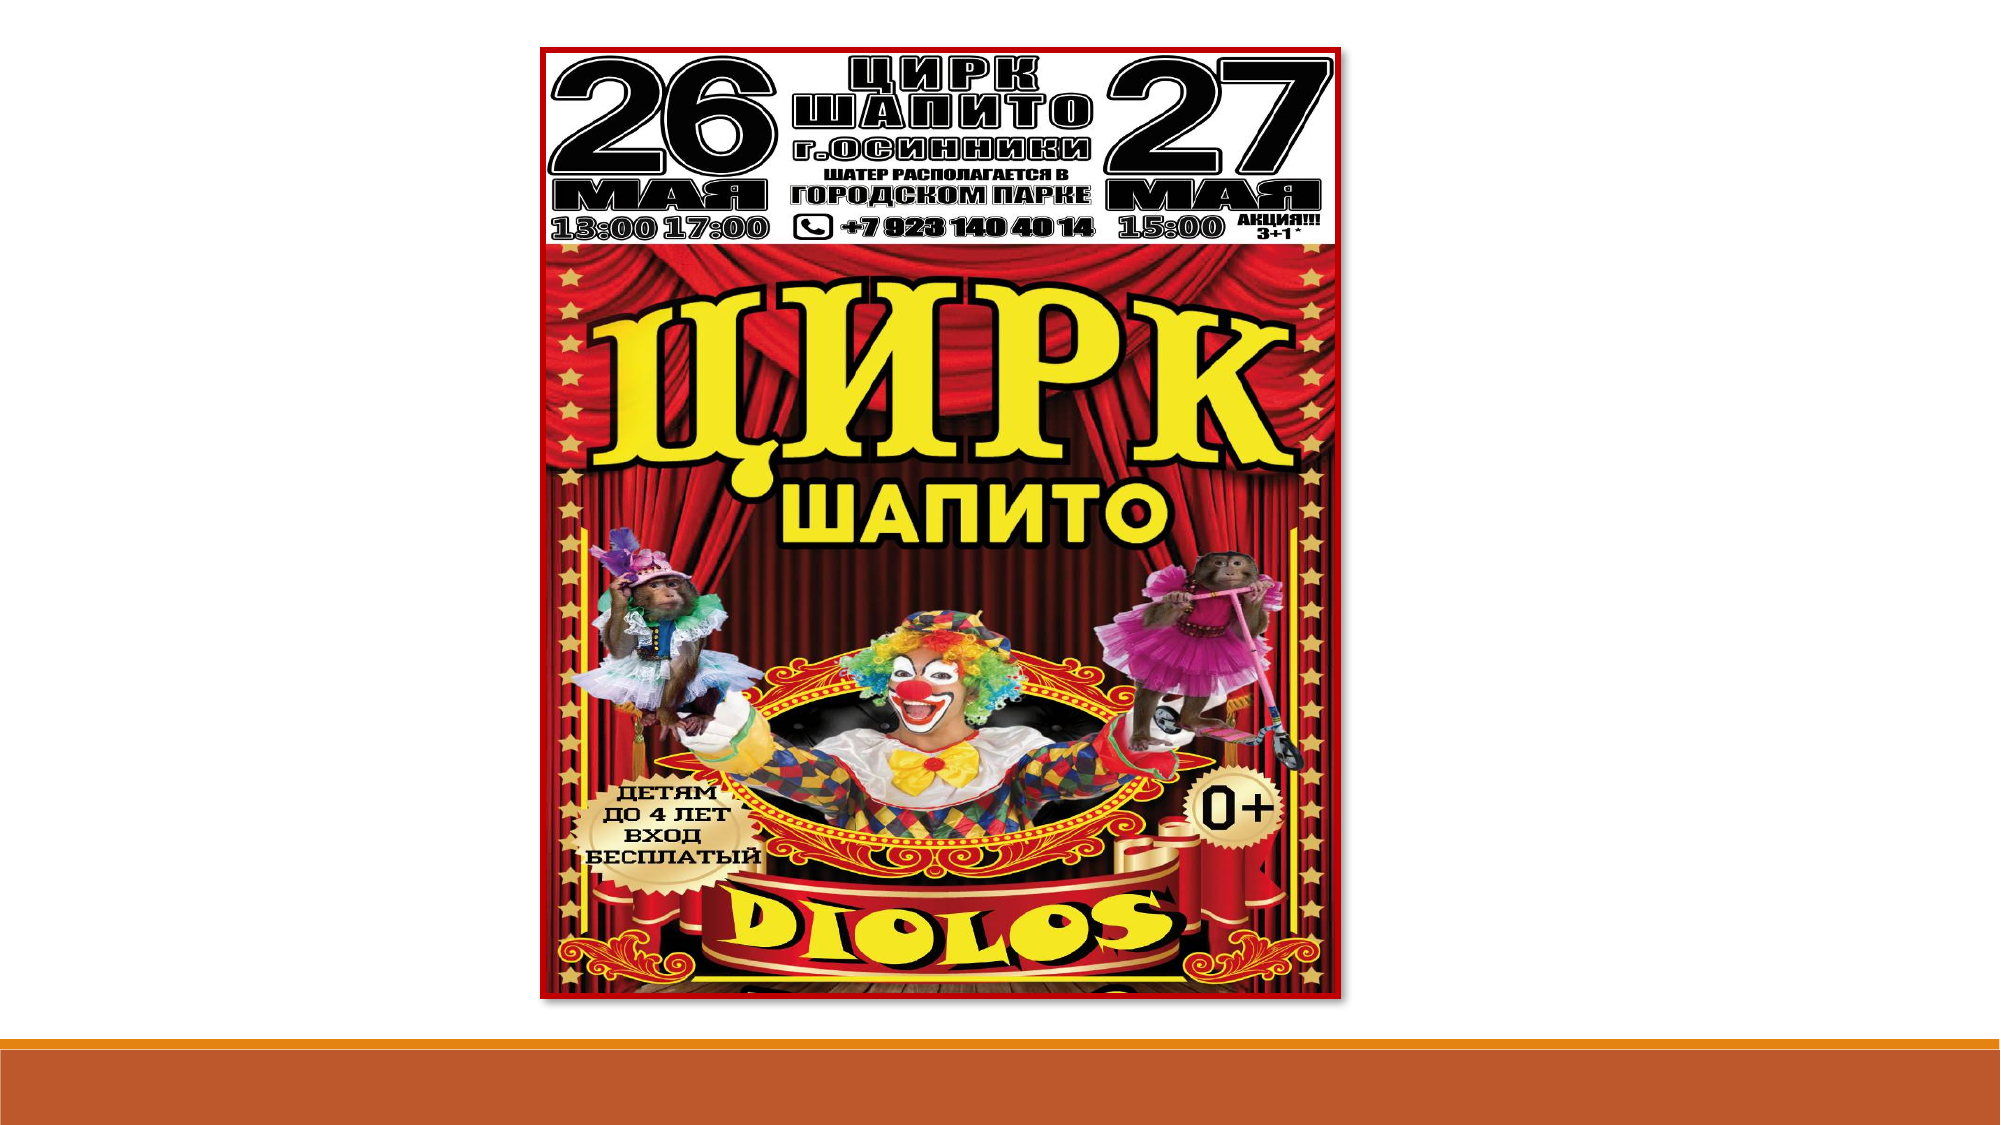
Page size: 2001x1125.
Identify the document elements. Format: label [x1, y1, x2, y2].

picture [545, 52, 1336, 994]
